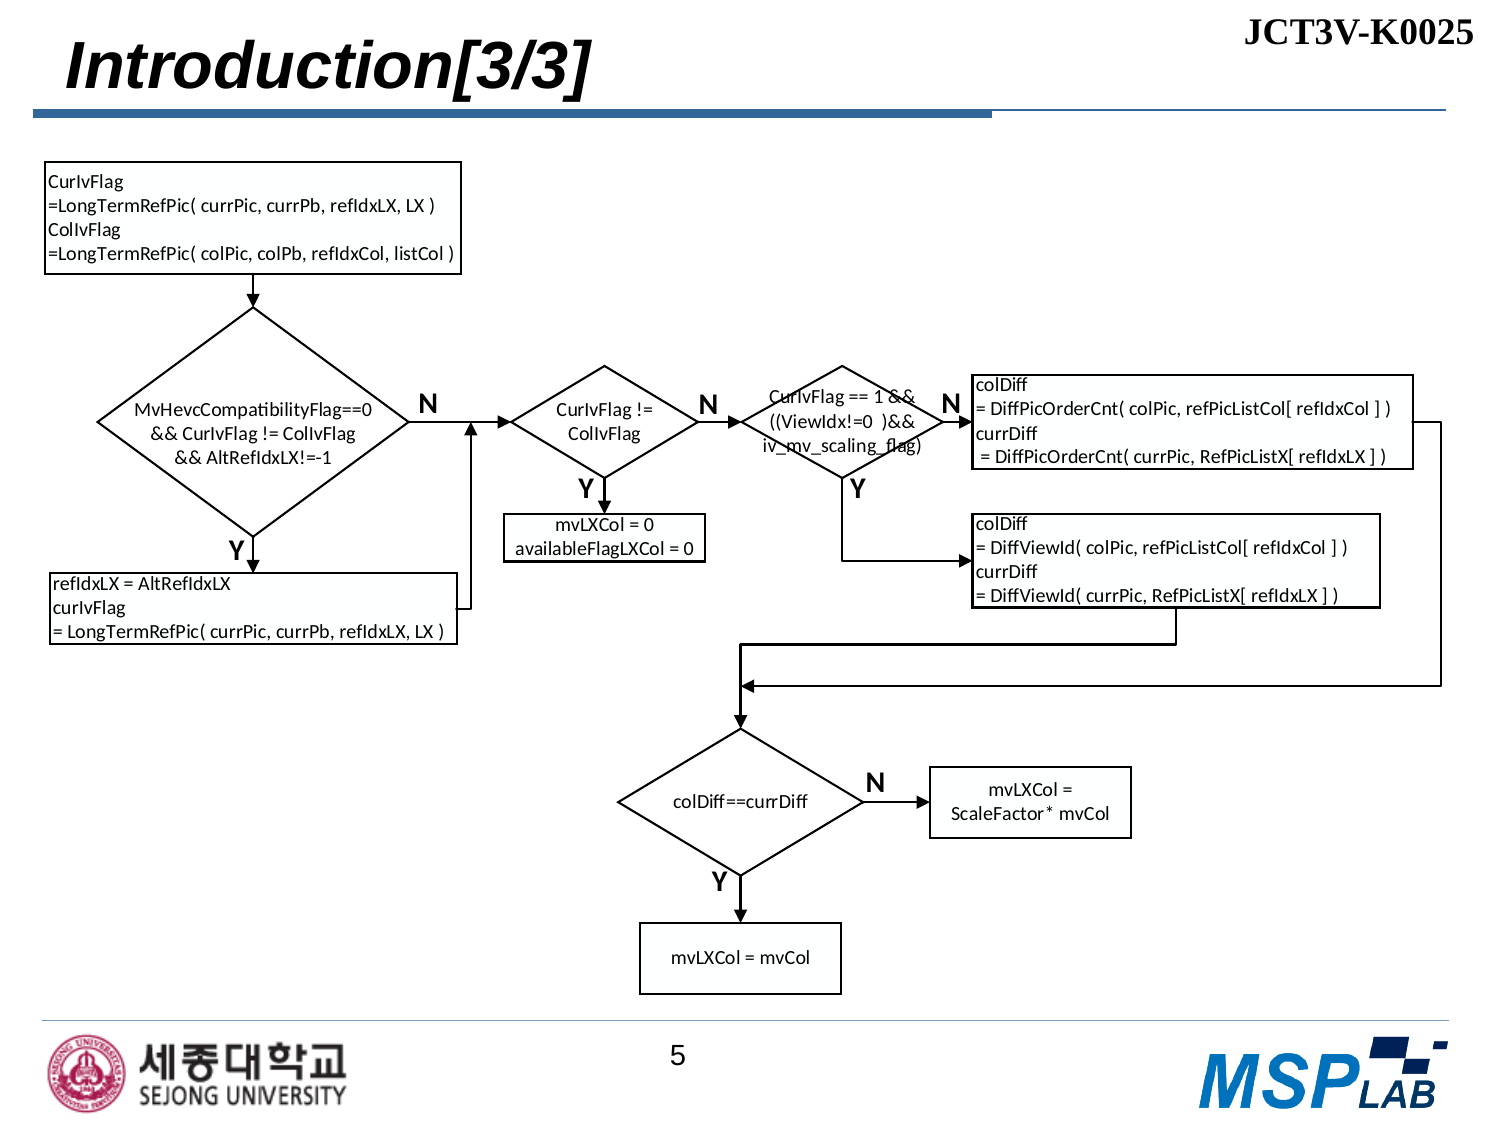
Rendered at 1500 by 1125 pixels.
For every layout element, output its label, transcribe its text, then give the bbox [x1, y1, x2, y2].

picture [1197, 1034, 1454, 1113]
title Introduction[3/3] [50, 14, 1433, 110]
picture [41, 1030, 353, 1118]
picture [35, 158, 1444, 996]
